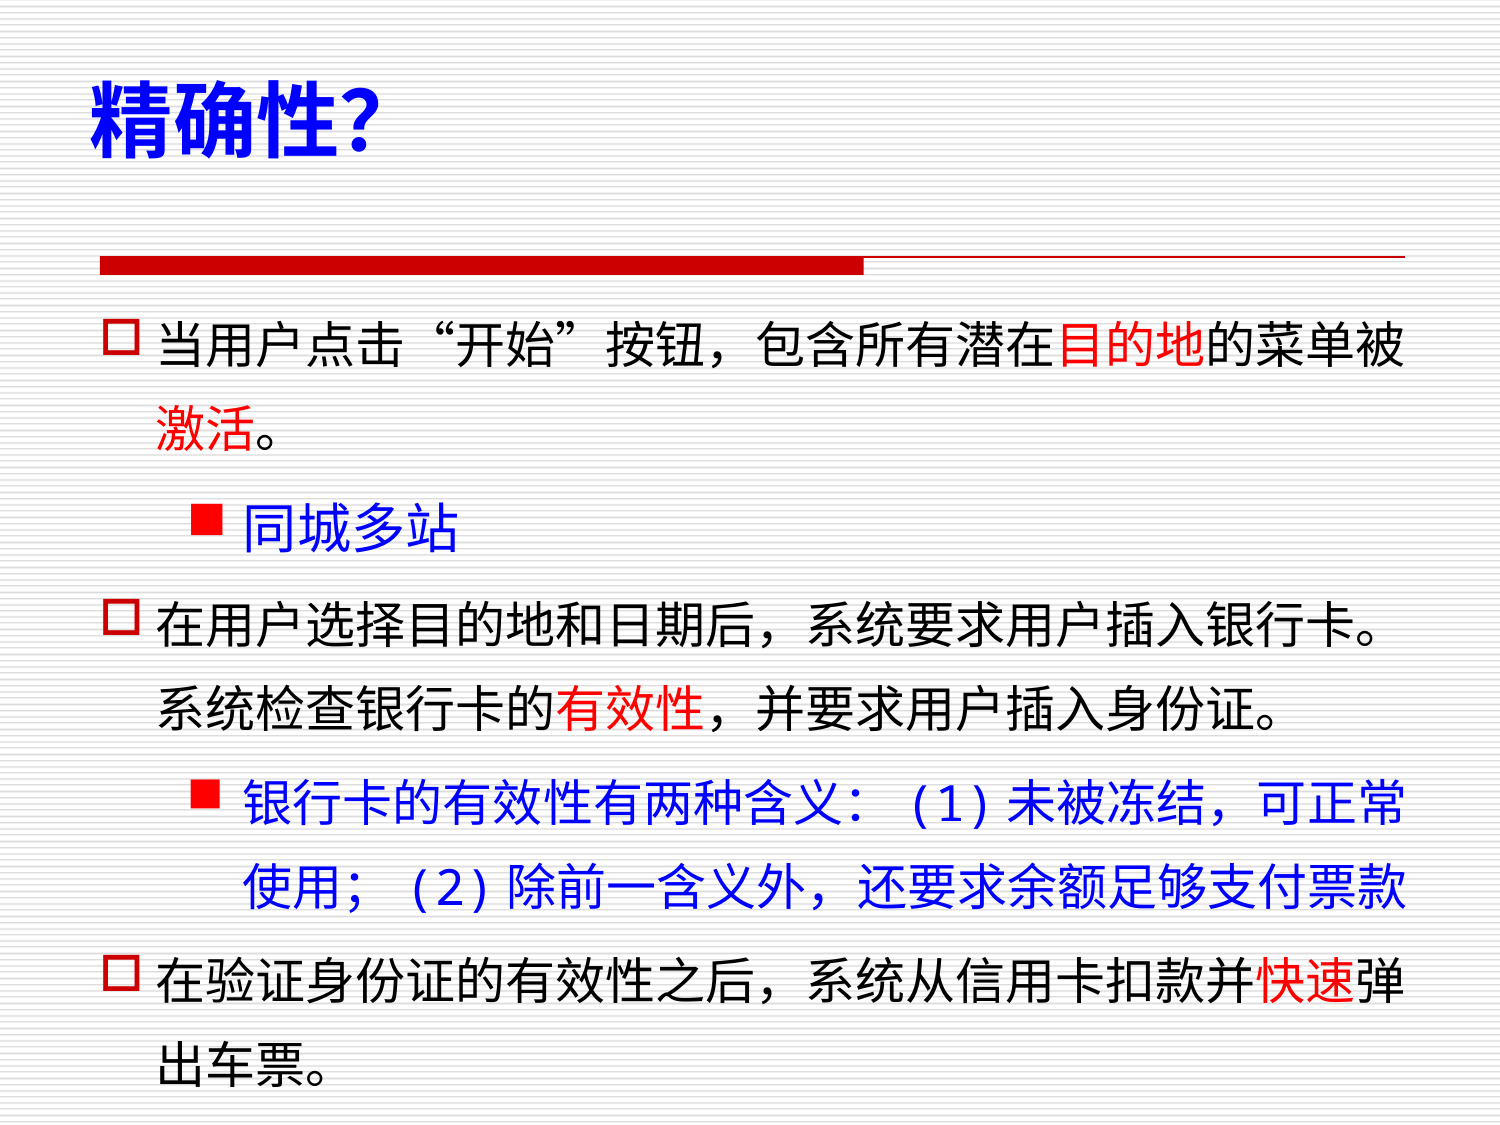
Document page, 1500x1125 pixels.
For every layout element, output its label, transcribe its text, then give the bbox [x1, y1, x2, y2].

picture [0, 0, 1500, 1125]
text_box 当用户点击“开始”按钮，包含所有潜在目的地的菜单被激活。 同城多站 在用户选择目的地和日期后，系统要求用户插入银行卡。系统检查银行卡的有效性，并要求用户插入身份证。 银行卡的有效性有两种含义：(1)未被冻结，可正常使用；(2)除前一含义外，还要求余额足够支付票款 在验证身份证的有效性之后，系统从信用卡扣款并快速弹出车票。 [41, 282, 1426, 1087]
text_box 精确性？ [75, 60, 1426, 173]
